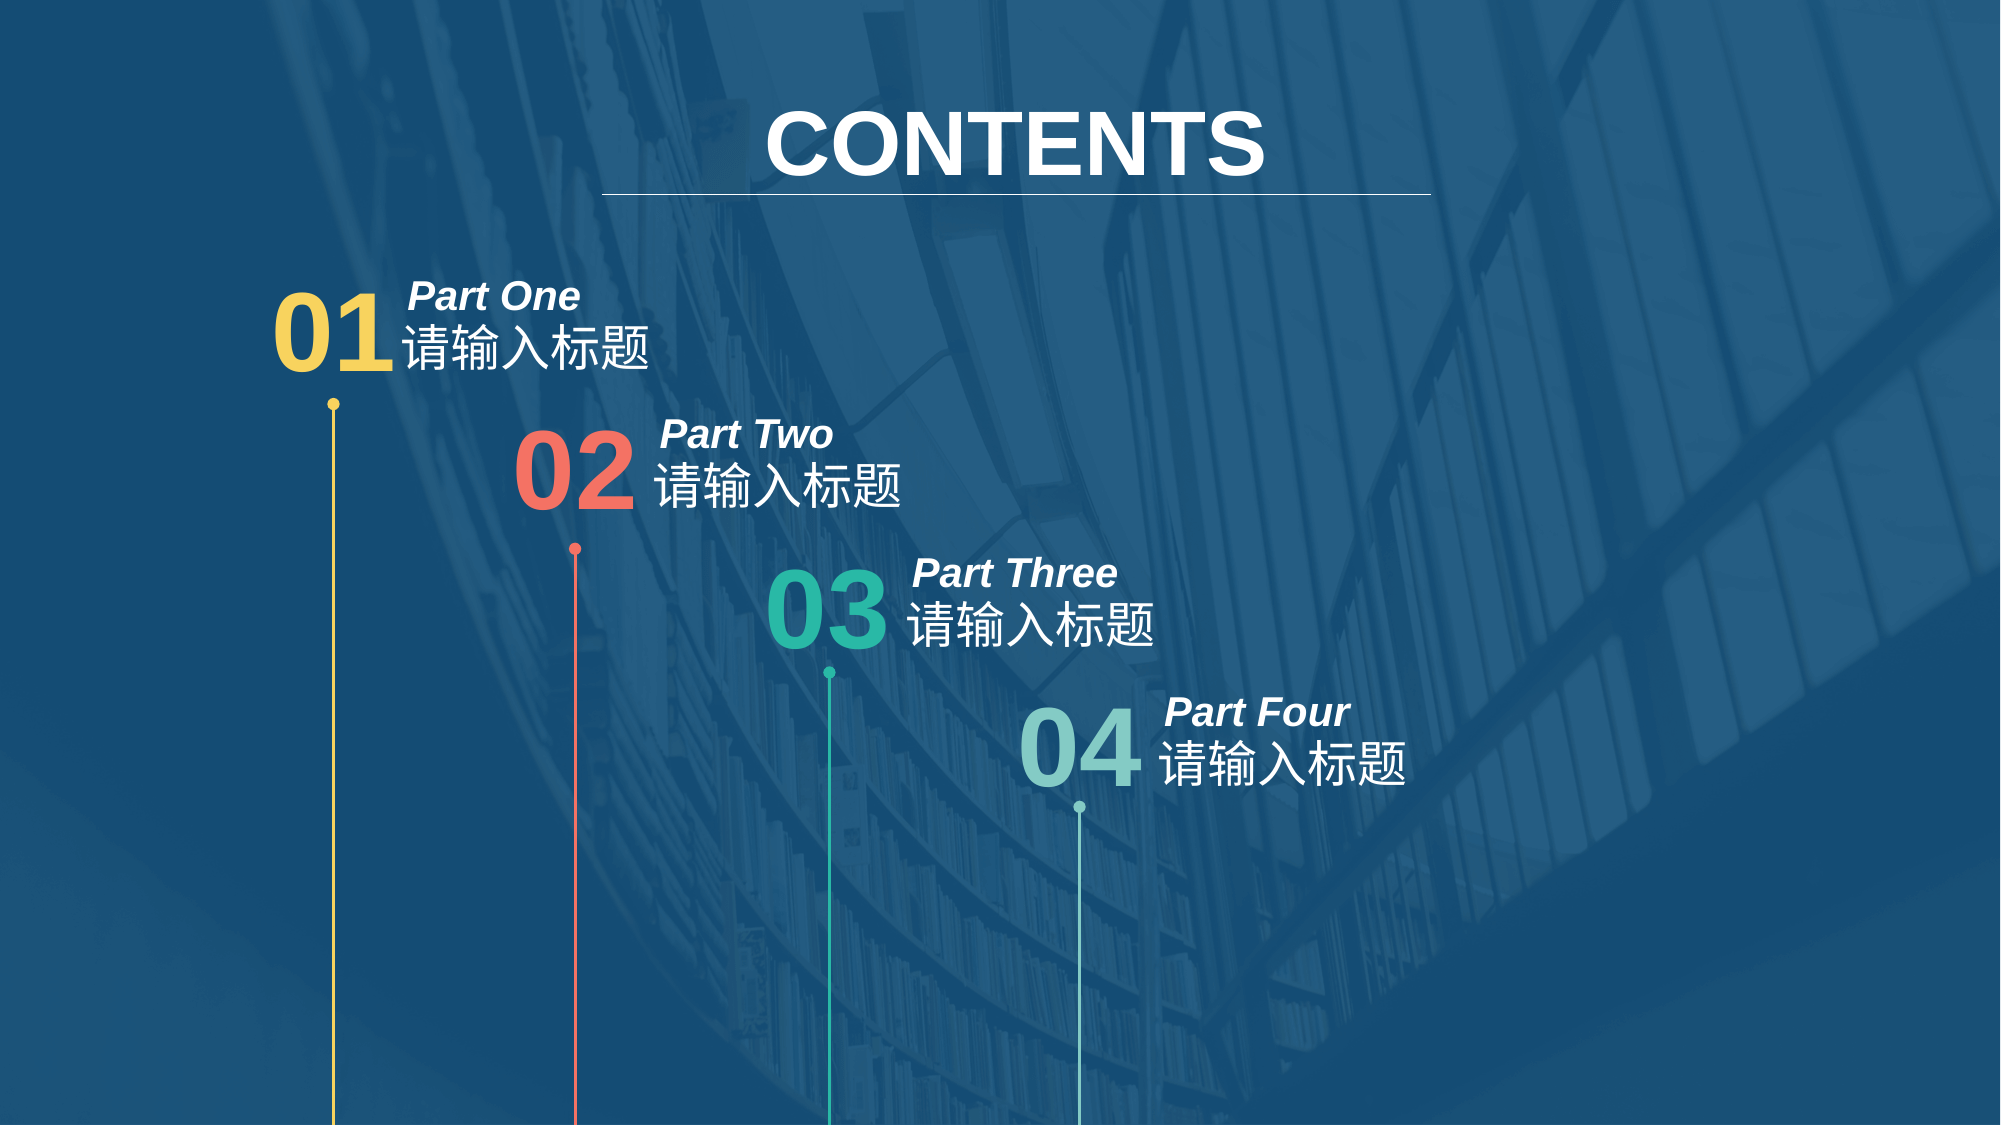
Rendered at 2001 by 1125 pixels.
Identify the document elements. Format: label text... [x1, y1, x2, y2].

text_box CONTENTS [764, 83, 1269, 194]
picture [0, 0, 2001, 1125]
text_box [270, 257, 678, 395]
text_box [764, 535, 1183, 672]
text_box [511, 396, 931, 533]
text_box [1016, 673, 1435, 811]
